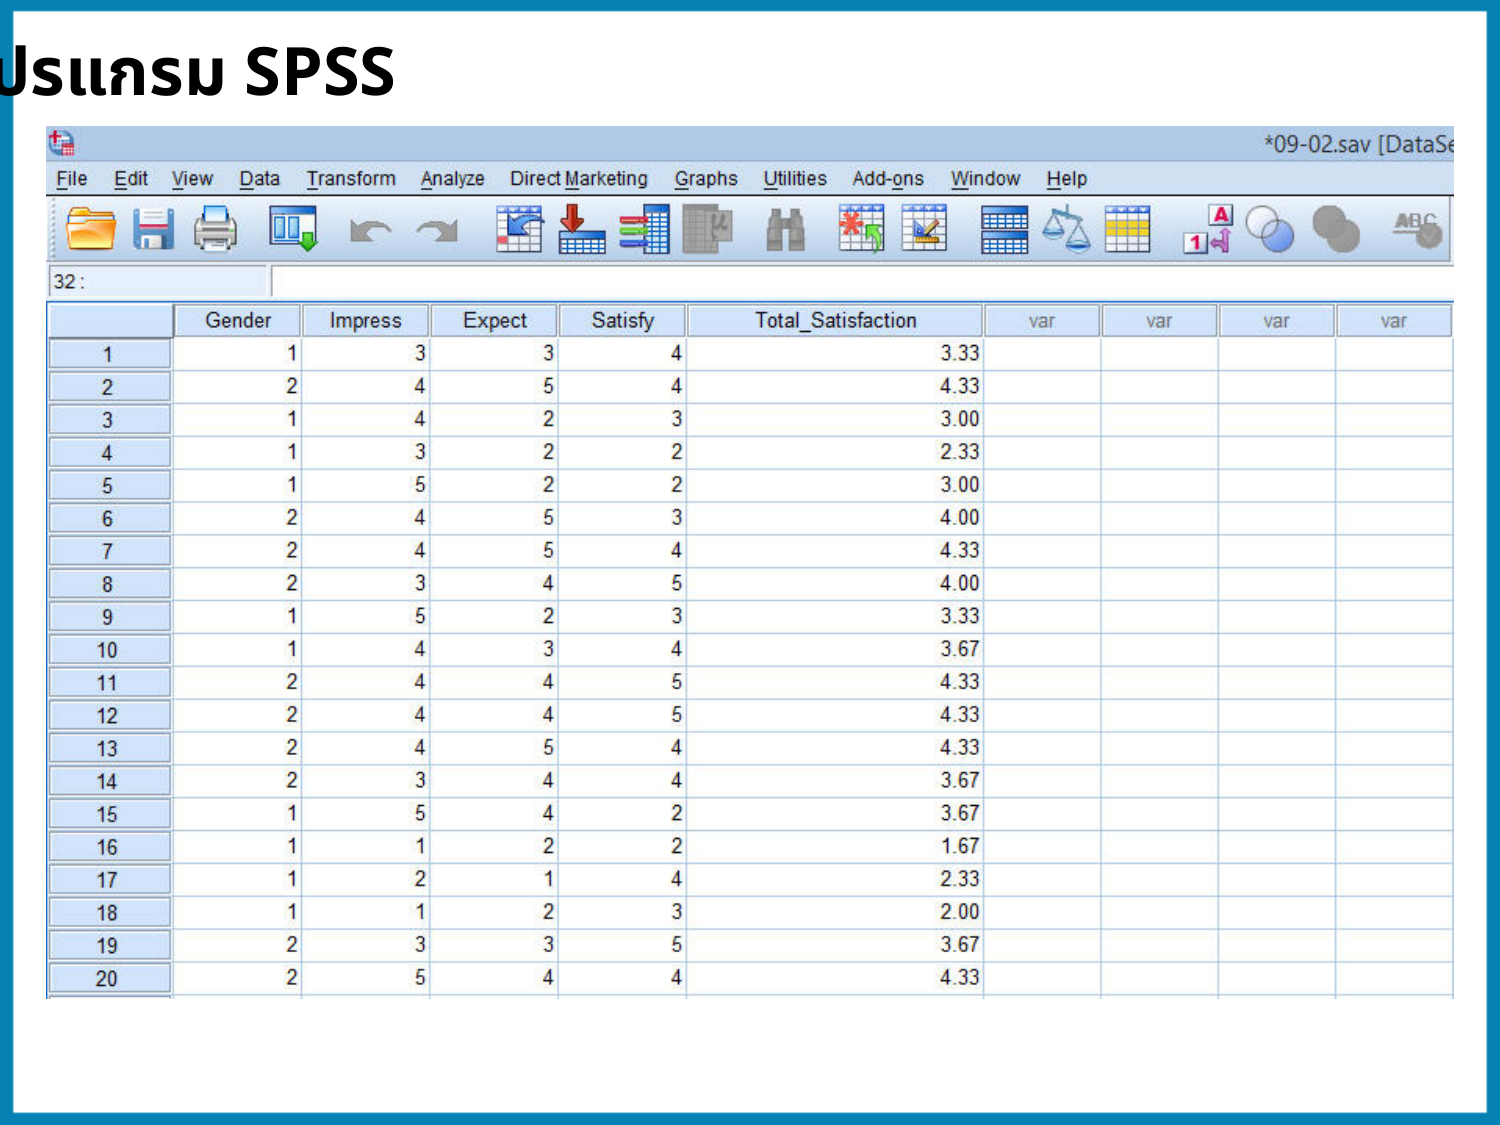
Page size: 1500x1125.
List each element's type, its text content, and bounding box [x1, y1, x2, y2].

text_box โปรแกรม SPSS [0, 21, 412, 116]
picture [13, 11, 1487, 1113]
